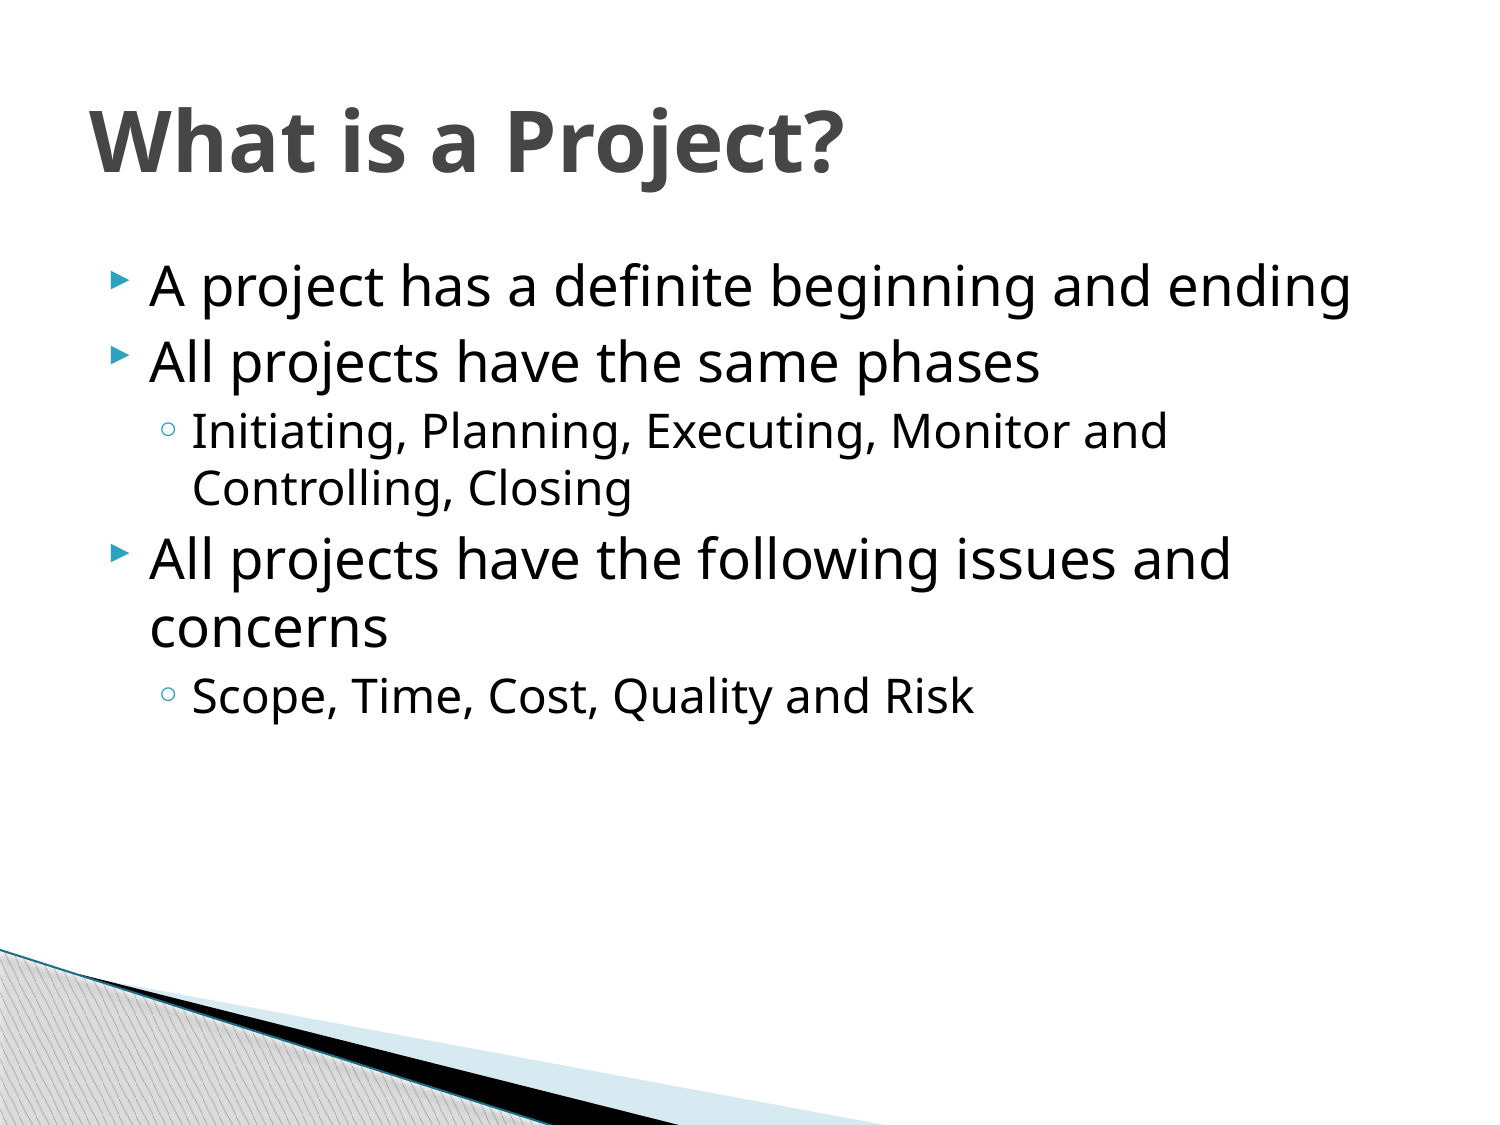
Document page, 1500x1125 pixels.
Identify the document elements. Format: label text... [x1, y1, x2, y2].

title What is a Project? [75, 45, 1425, 233]
list A project has a definite beginning and ending All projects have the same phases Initiating, Planning, Executing, Monitor and Controlling, Closing All projects have the following issues and concerns Scope, Time, Cost, Quality and Risk [75, 243, 1425, 986]
